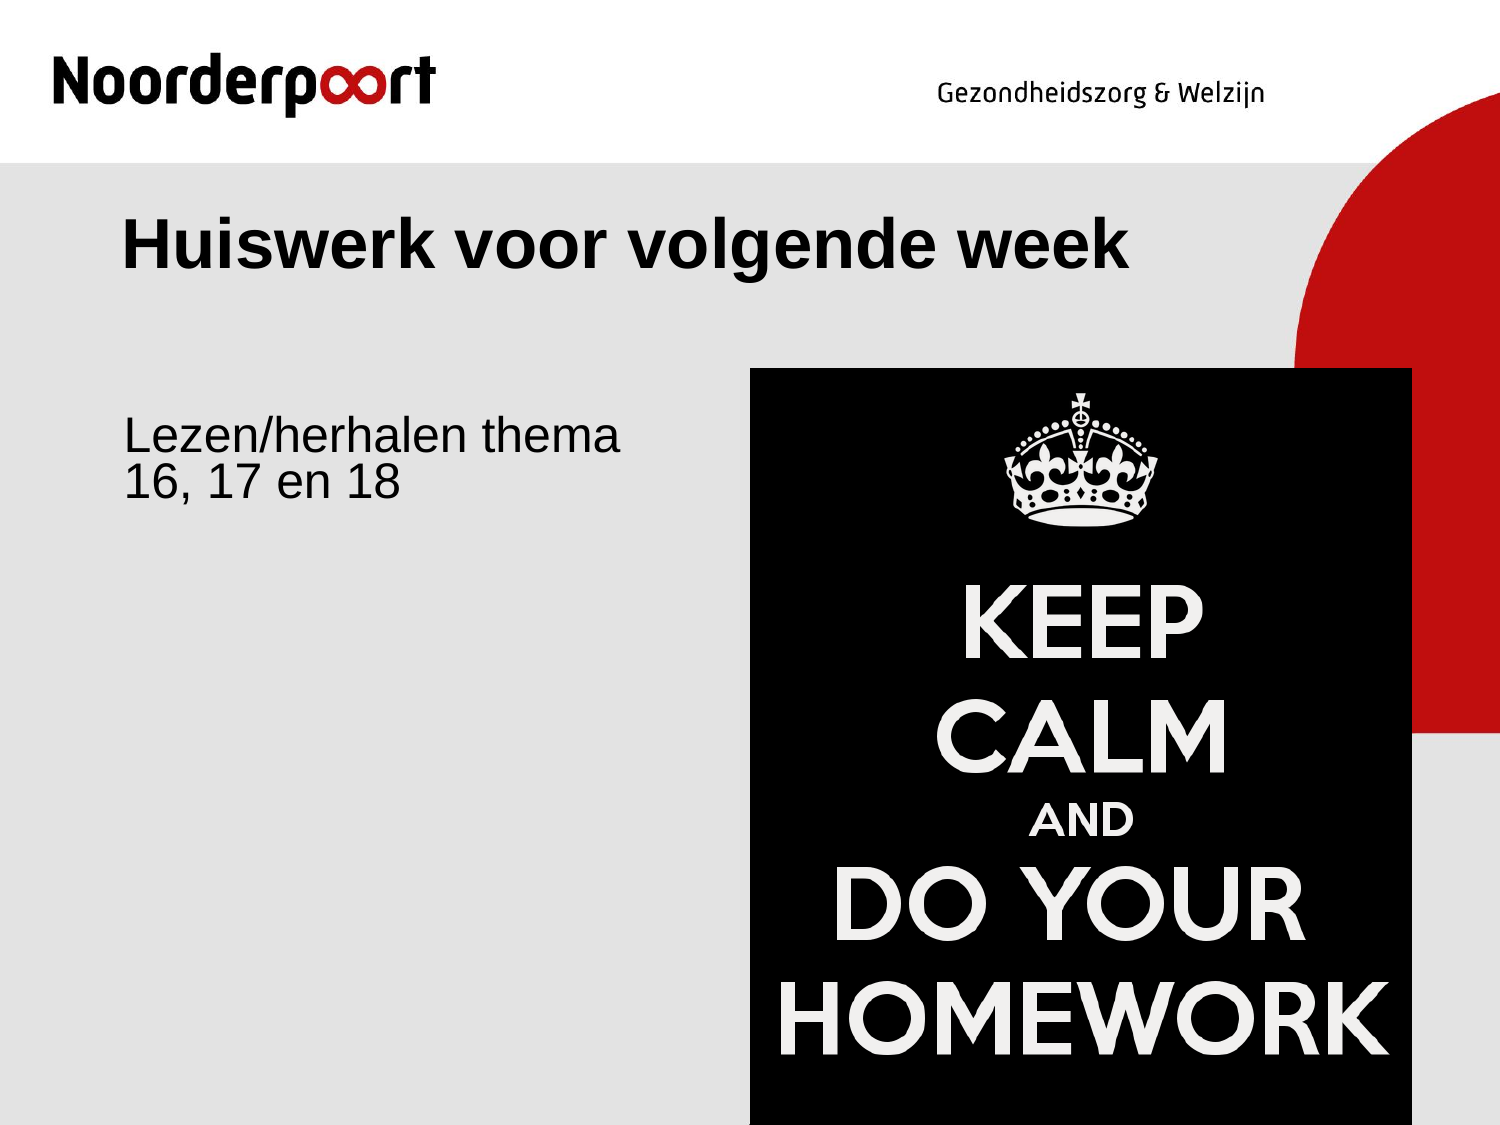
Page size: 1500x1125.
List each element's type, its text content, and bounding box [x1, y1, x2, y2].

title Huiswerk voor volgende week [106, 187, 1290, 294]
list Lezen/herhalen thema 16, 17 en 18 [108, 408, 691, 927]
picture [0, 0, 1500, 1125]
